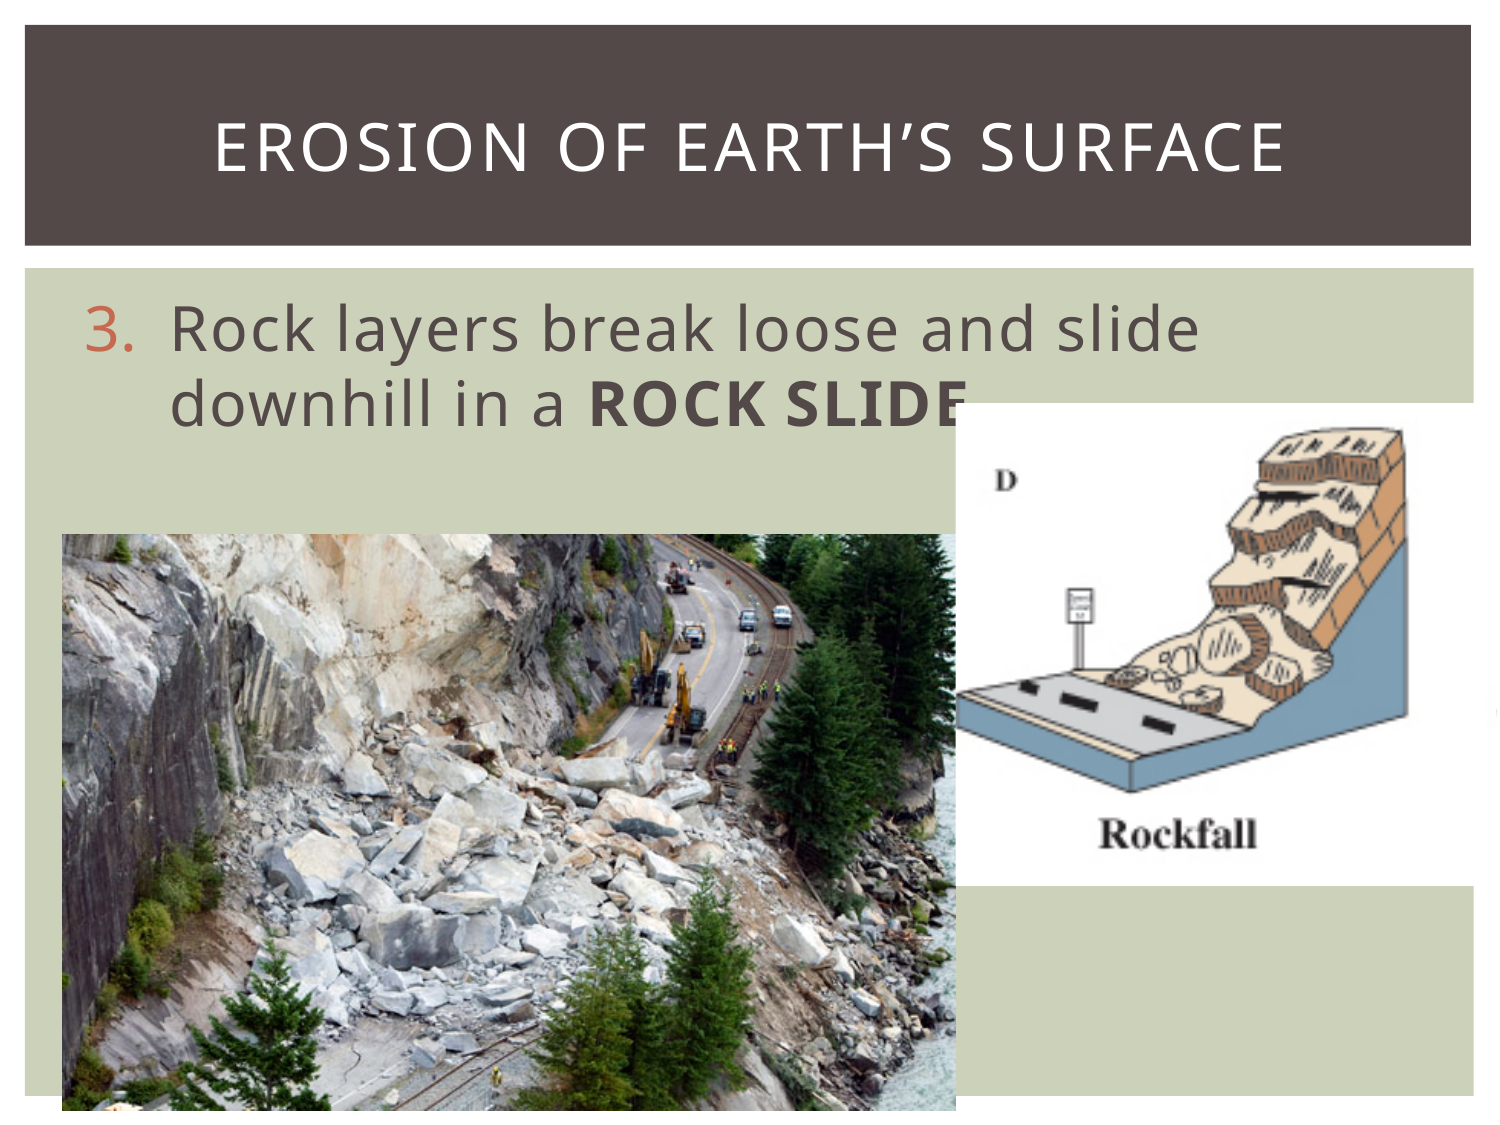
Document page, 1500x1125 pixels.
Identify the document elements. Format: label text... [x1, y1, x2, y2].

picture [62, 403, 1498, 1112]
title Erosion of earth’s surface [62, 58, 1438, 232]
list Rock layers break loose and slide downhill in a ROCK SLIDE. [62, 281, 1335, 475]
